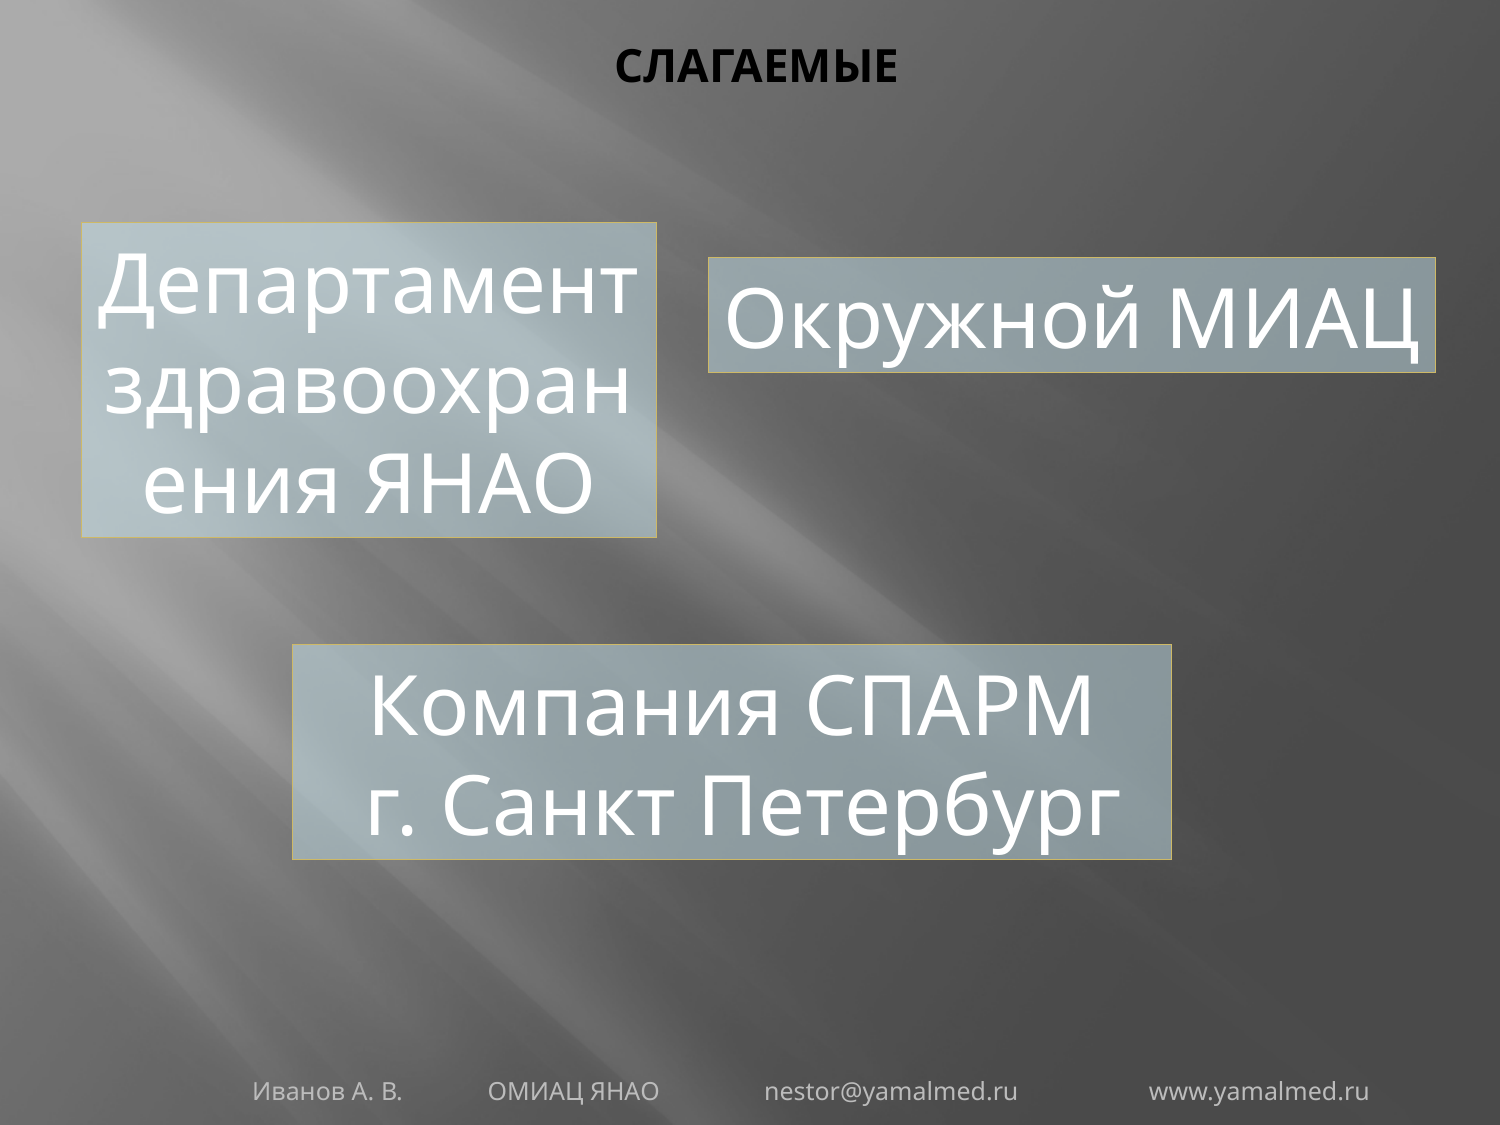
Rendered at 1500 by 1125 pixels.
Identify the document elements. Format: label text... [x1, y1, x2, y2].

title Слагаемые [82, 35, 1432, 92]
text_box Компания СПАРМ г. Санкт Петербург [292, 644, 1172, 860]
footer Иванов А. В. ОМИАЦ ЯНАО nestor@yamalmed.ru www.yamalmed.ru [222, 1052, 1407, 1113]
text_box Департамент здравоохранения ЯНАО [81, 222, 657, 538]
text_box Окружной МИАЦ [708, 257, 1436, 373]
